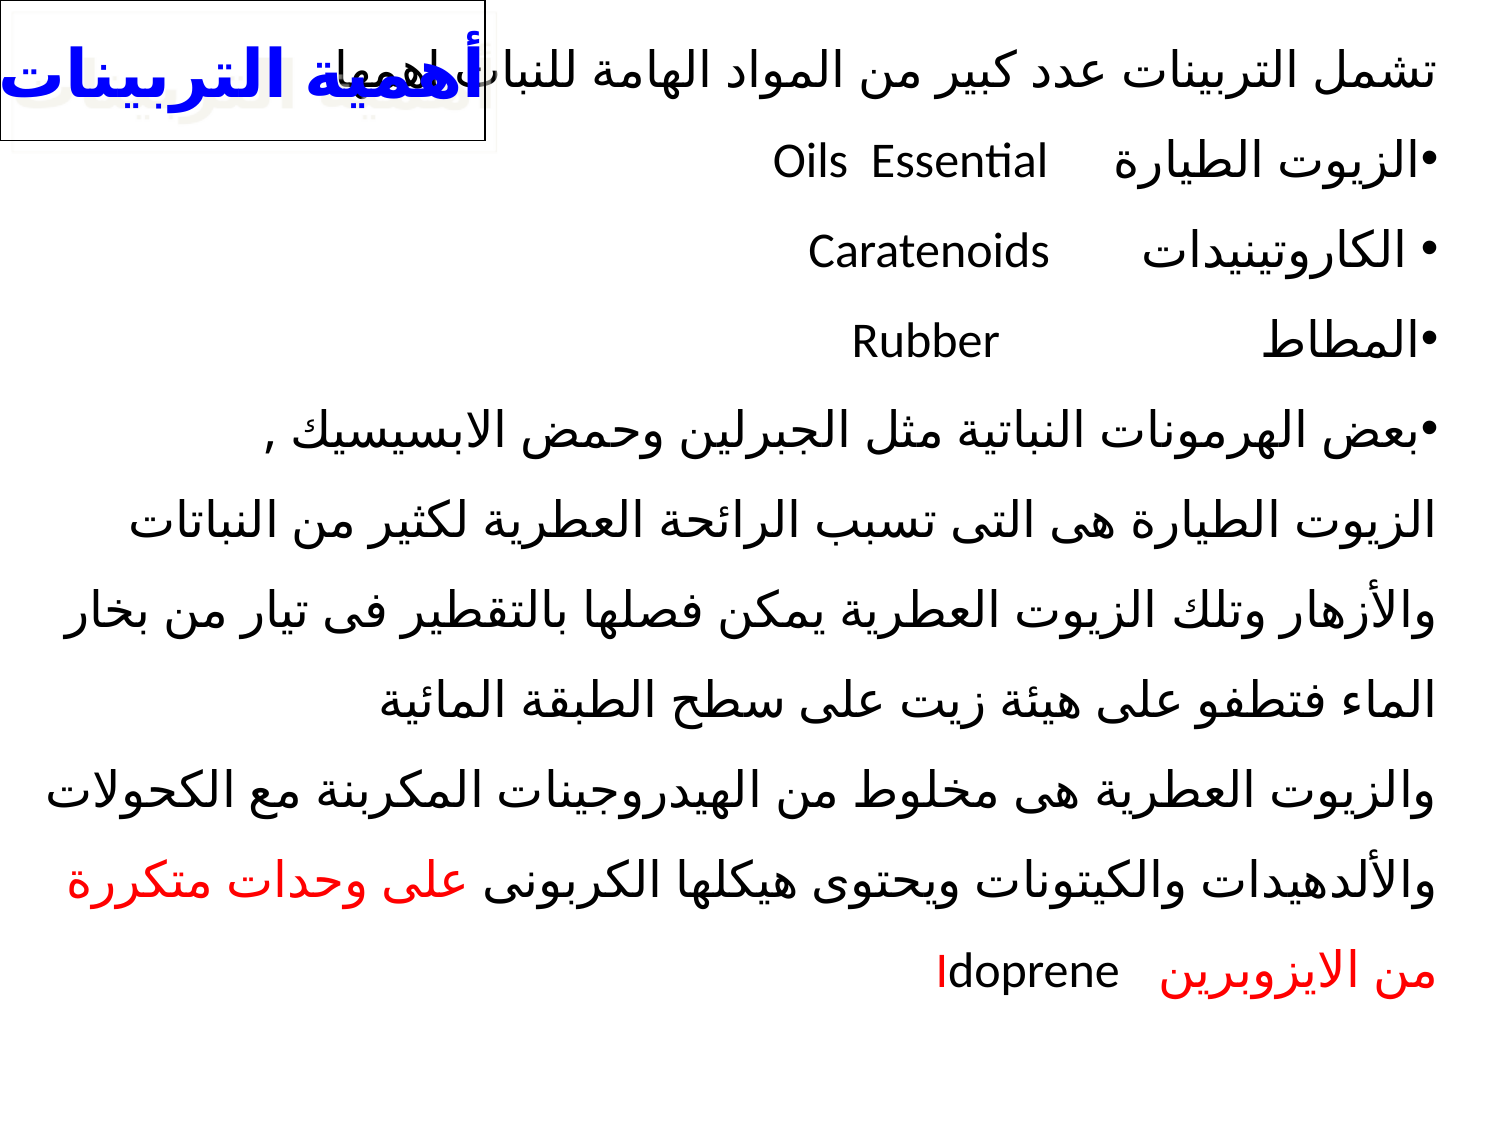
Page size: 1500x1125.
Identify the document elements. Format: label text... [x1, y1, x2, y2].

text_box أهمية التربينات [0, 0, 486, 141]
text_box تشمل التربينات عدد كبير من المواد الهامة للنبات اهمها الزيوت الطيارة Oils Essential الكاروتينيدات Caratenoids المطاط Rubber بعض الهرمونات النباتية مثل الجبرلين وحمض الابسيسيك , الزيوت الطيارة هى التى تسبب الرائحة العطرية لكثير من النباتات والأزهار وتلك الزيوت العطرية يمكن فصلها بالتقطير فى تيار من بخار الماء فتطفو على هيئة زيت على سطح الطبقة المائية والزيوت العطرية هى مخلوط من الهيدروجينات المكربنة مع الكحولات والألدهيدات والكيتونات ويحتوى هيكلها الكربونى على وحدات متكررة من الايزوبرين Idoprene [0, 0, 1453, 1005]
